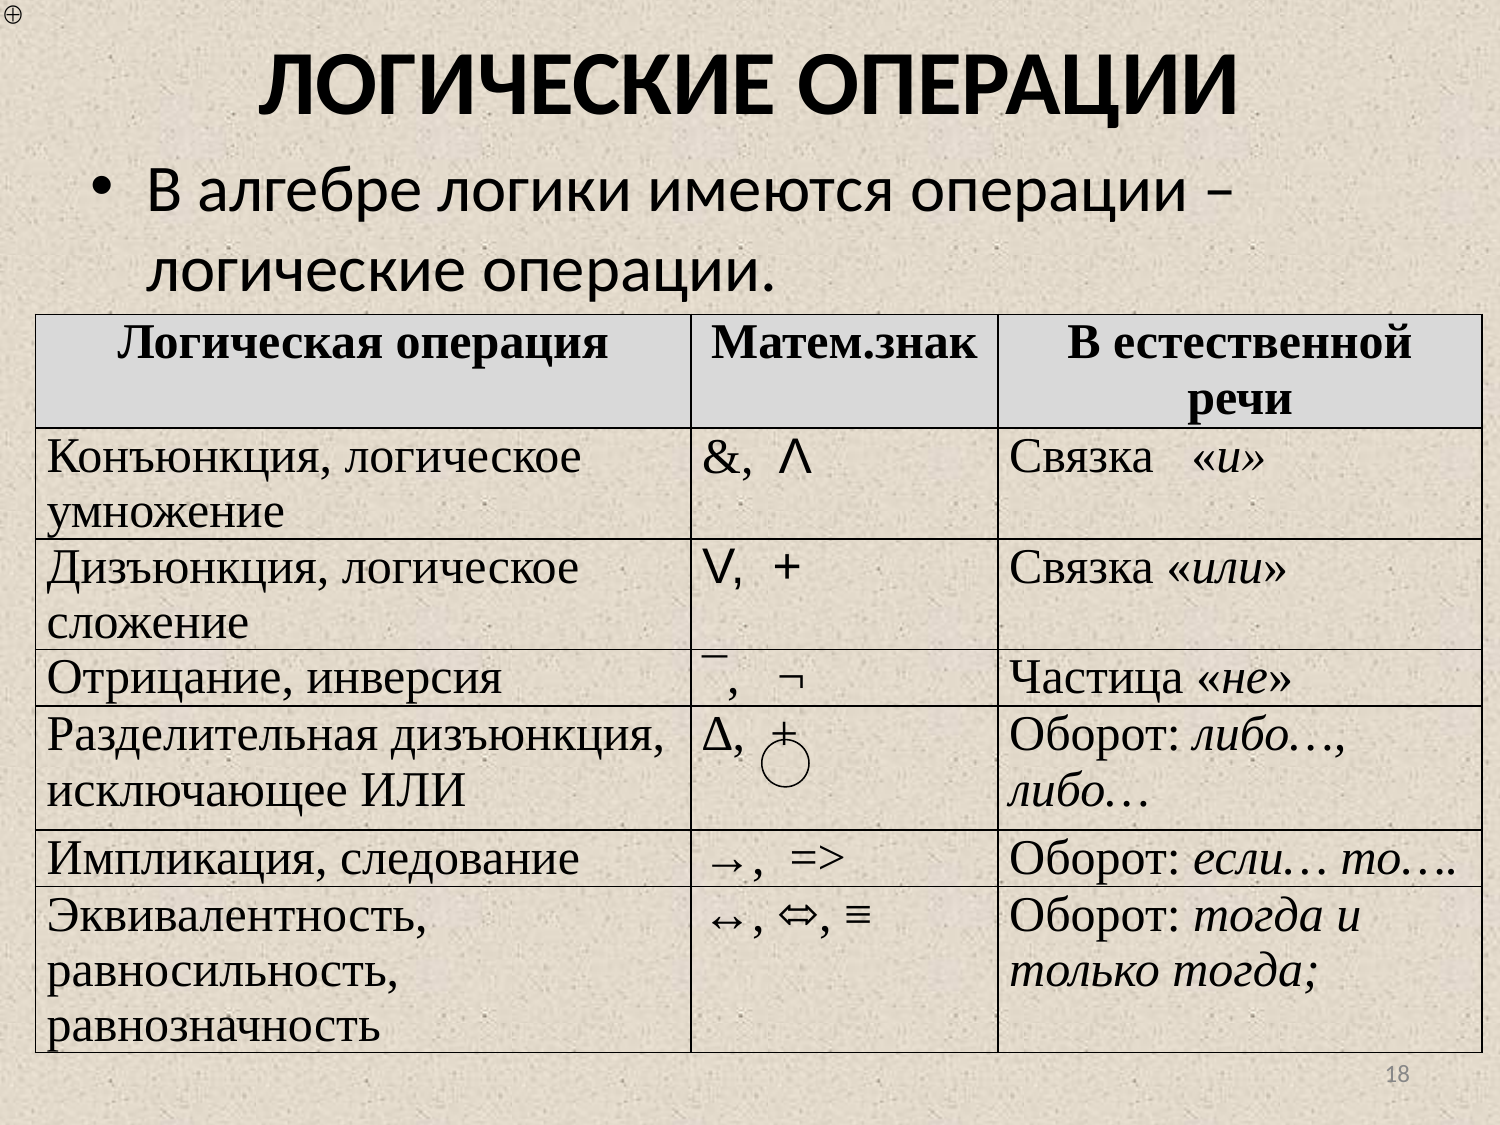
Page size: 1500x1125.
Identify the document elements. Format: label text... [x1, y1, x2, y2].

table_header Логическая операция [36, 315, 690, 427]
table_cell ↔, ⬄, ≡ [692, 887, 997, 1052]
table_cell Отрицание, инверсия [36, 650, 690, 705]
table_cell Связка «или» [999, 540, 1481, 649]
table_header В естественной речи [999, 315, 1481, 427]
text_box [761, 739, 809, 787]
table_cell ∆, + [692, 707, 997, 829]
table_header Матем.знак [692, 315, 997, 427]
table_cell →, => [692, 831, 997, 886]
table_cell Разделительная дизъюнкция, исключающее ИЛИ [36, 707, 690, 829]
slide_number ‹#› [1074, 1053, 1425, 1103]
table_cell Оборот: если… то…. [999, 831, 1481, 886]
table_cell Оборот: тогда и только тогда; [999, 887, 1481, 1052]
table_cell Эквивалентность, равносильность, равнозначность [36, 887, 690, 1052]
table_cell ¯, ¬ [692, 650, 997, 705]
table_cell Конъюнкция, логическое умножение [36, 429, 690, 538]
picture [0, 0, 1500, 1125]
table_cell Дизъюнкция, логическое сложение [36, 540, 690, 649]
table_cell Связка «и» [999, 429, 1481, 538]
table_cell Импликация, следование [36, 831, 690, 886]
table_cell Частица «не» [999, 650, 1481, 705]
table_cell Оборот: либо…, либо… [999, 707, 1481, 829]
list В алгебре логики имеются операции – логические операции. [75, 137, 1425, 314]
table_cell V, + [692, 540, 997, 649]
table_cell &, Λ [692, 429, 997, 538]
title ЛОГИЧЕСКИЕ ОПЕРАЦИИ [75, 0, 1425, 137]
